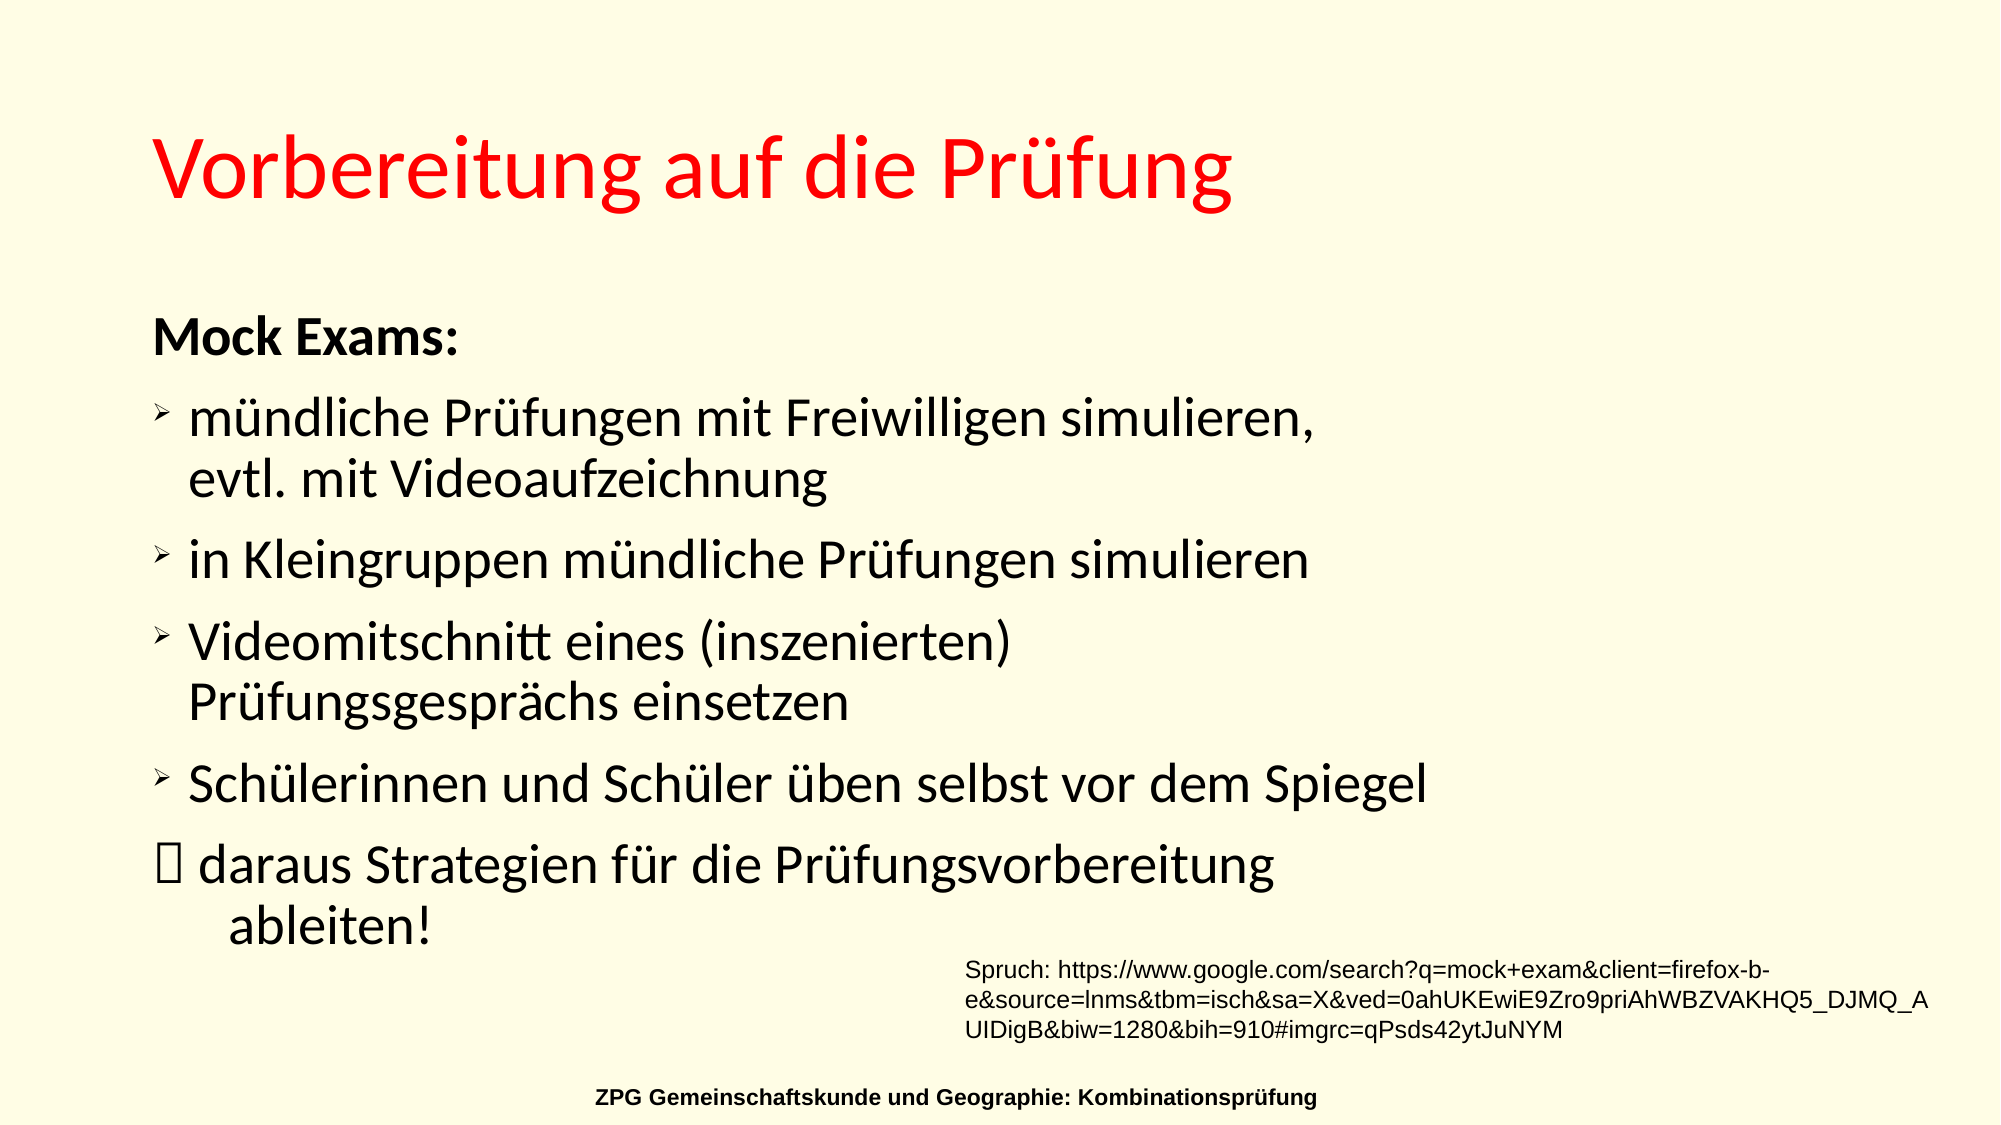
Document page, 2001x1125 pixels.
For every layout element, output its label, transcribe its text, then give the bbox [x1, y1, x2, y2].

text_box Spruch: https://www.google.com/search?q=mock+exam&client=firefox-b-e&source=lnms&tbm=isch&sa=X&ved=0ahUKEwiE9Zro9priAhWBZVAKHQ5_DJMQ_AUIDigB&biw=1280&bih=910#imgrc=qPsds42ytJuNYM [950, 946, 1950, 1051]
text_box Vorbereitung auf die Prüfung [137, 59, 1863, 278]
text_box Mock Exams: mündliche Prüfungen mit Freiwilligen simulieren, evtl. mit Videoaufzeichnung in Kleingruppen mündliche Prüfungen simulieren Videomitschnitt eines (inszenierten) Prüfungsgesprächs einsetzen Schülerinnen und Schüler üben selbst vor dem Spiegel  daraus Strategien für die Prüfungsvorbereitung ableiten! [137, 299, 1465, 1014]
